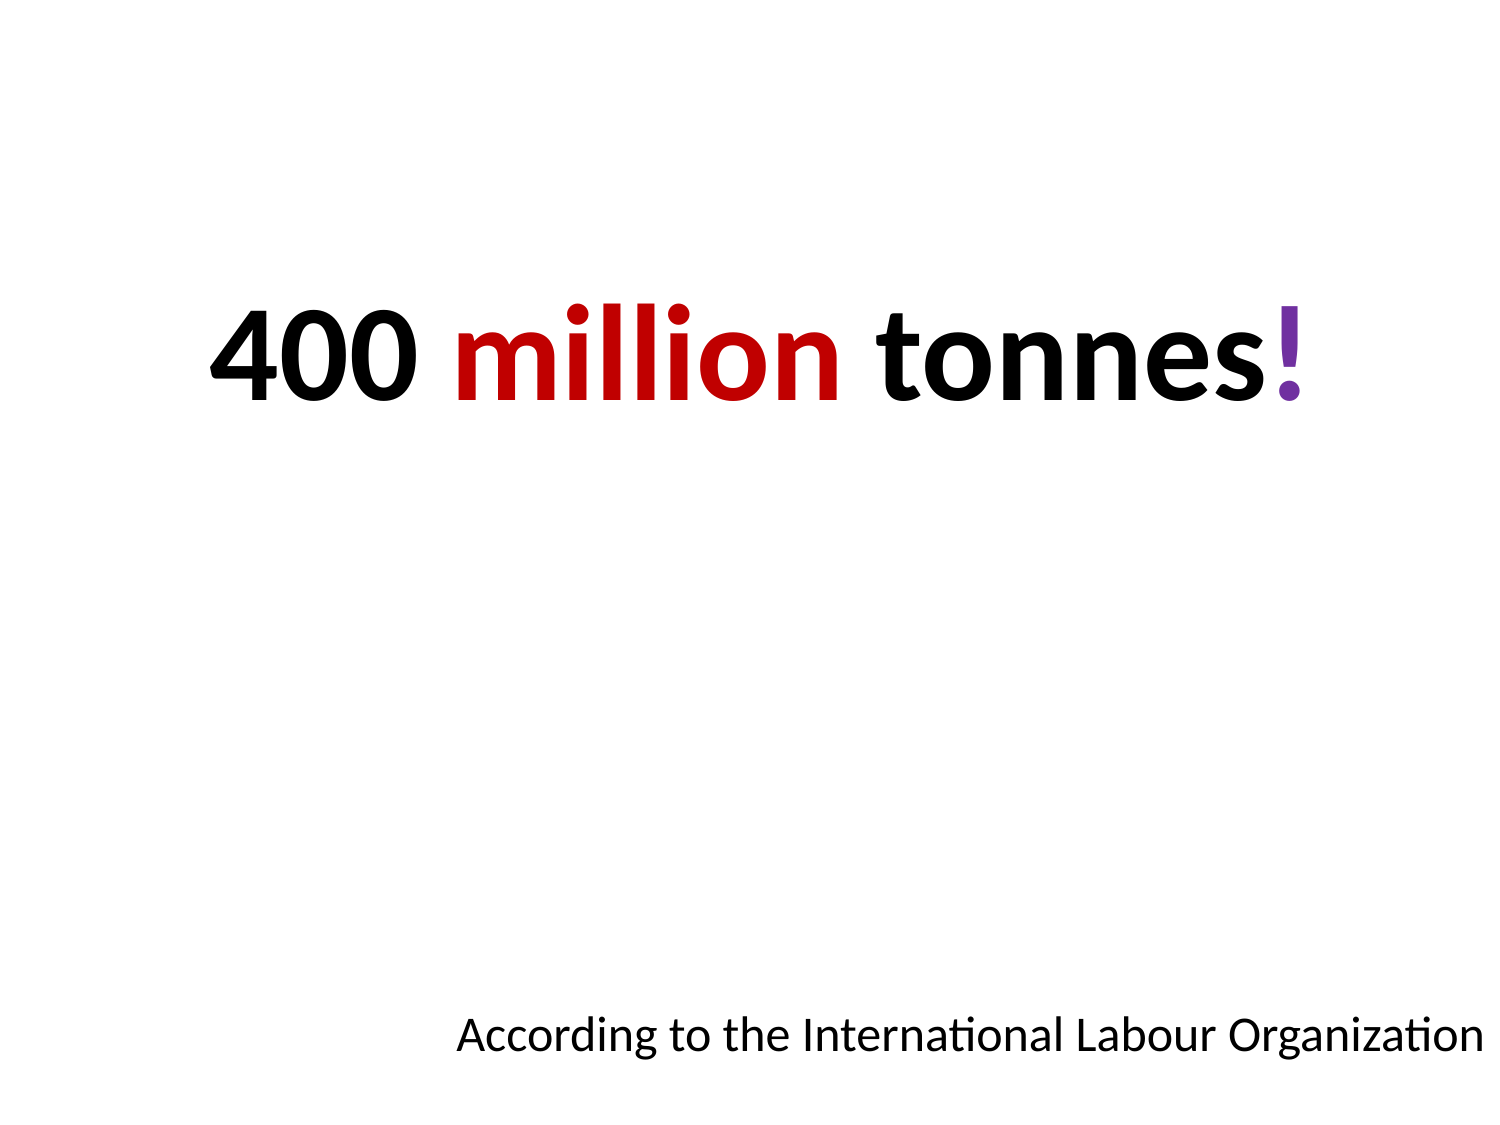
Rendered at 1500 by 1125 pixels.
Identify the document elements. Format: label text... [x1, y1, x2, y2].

list 400 million tonnes! [194, 255, 1331, 650]
title According to the International Labour Organization [150, 937, 1500, 1125]
